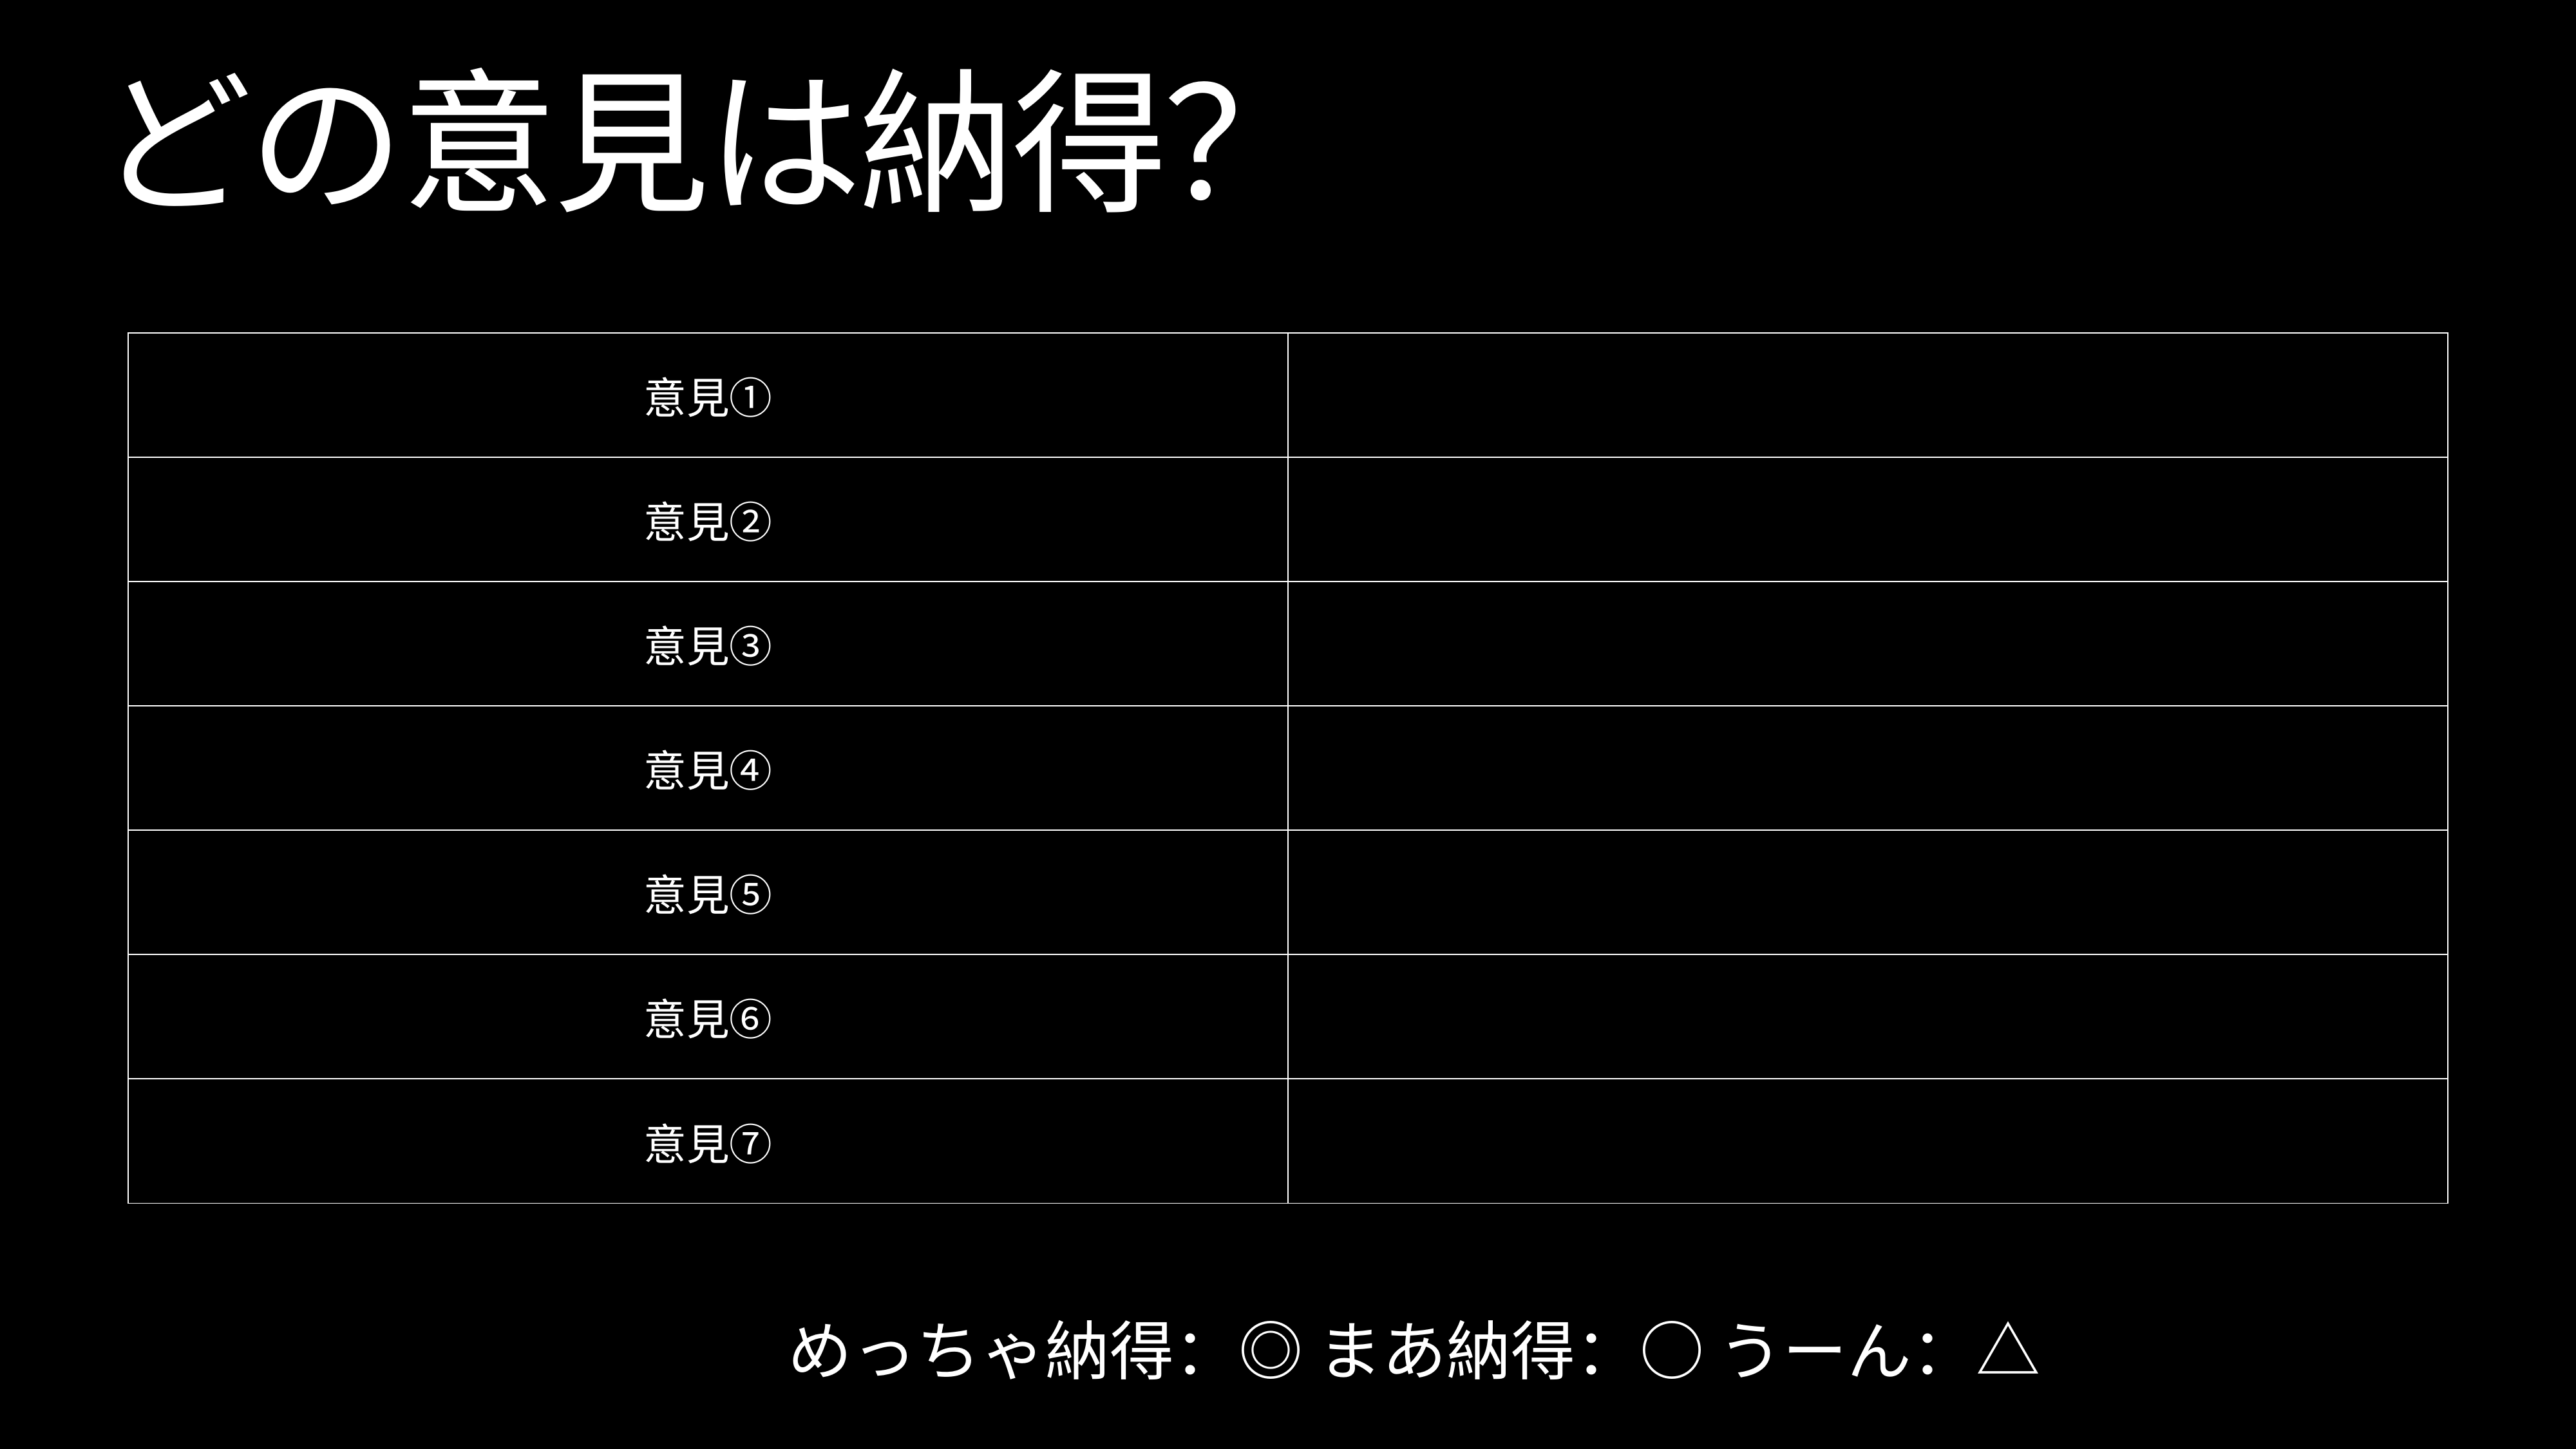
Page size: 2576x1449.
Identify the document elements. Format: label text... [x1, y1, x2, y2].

table_cell [1289, 458, 2447, 581]
table_cell [1289, 706, 2447, 829]
table_cell 意見⑤ [129, 831, 1287, 954]
title どの意見は納得？ [91, 32, 1951, 279]
table_cell [1289, 1079, 2447, 1203]
table_cell 意見④ [129, 706, 1287, 829]
table_cell 意見⑦ [129, 1079, 1287, 1203]
table_header [1289, 334, 2447, 457]
table_cell [1289, 955, 2447, 1078]
table_cell [1289, 831, 2447, 954]
table_cell 意見③ [129, 582, 1287, 705]
table_cell 意見⑥ [129, 955, 1287, 1078]
table_cell 意見② [129, 458, 1287, 581]
table_cell [1289, 582, 2447, 705]
table_header 意見① [129, 334, 1287, 457]
text_box めっちゃ納得：◎ まあ納得：○ うーん：△ [782, 1313, 2047, 1394]
